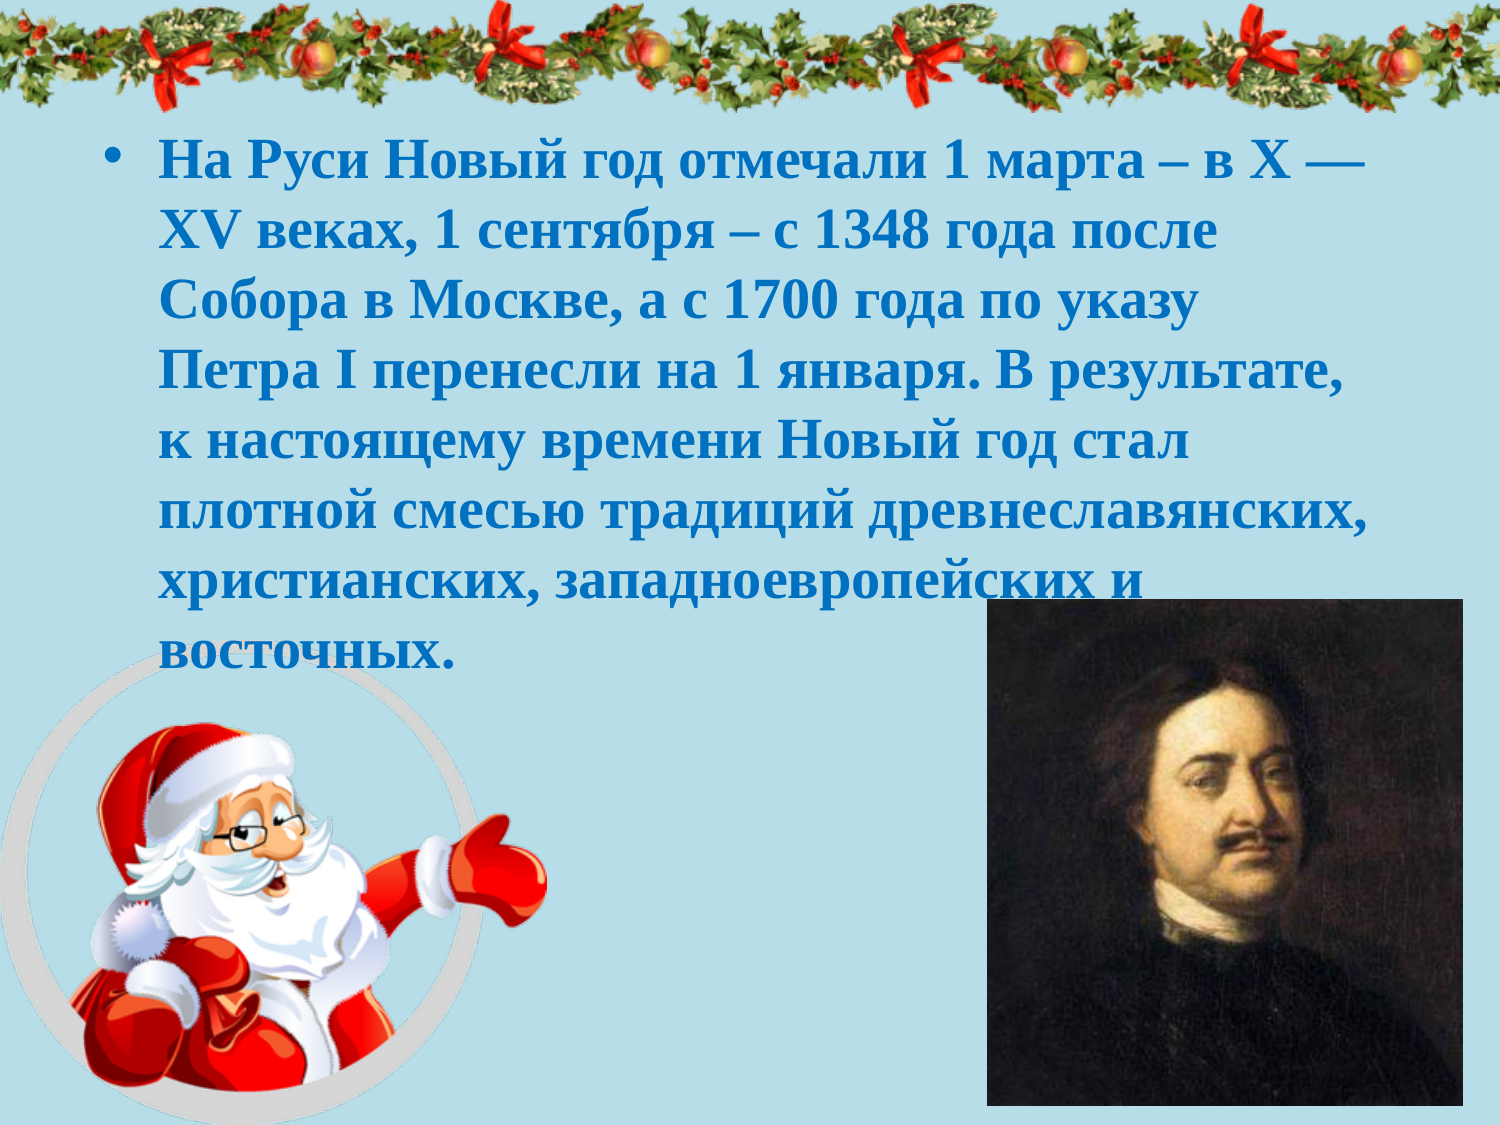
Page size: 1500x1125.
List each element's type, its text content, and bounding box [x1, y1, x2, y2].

list На Руси Новый год отмечали 1 марта – в X — XV веках, 1 сентября – с 1348 года после Собора в Москве, а с 1700 года по указу Петра I перенесли на 1 января. В результате, к настоящему времени Новый год стал плотной смесью традиций древнеславянских, христианских, западноевропейских и восточных. [87, 112, 1388, 856]
picture [987, 599, 1463, 1106]
picture [0, 0, 1500, 113]
picture [0, 640, 547, 1125]
